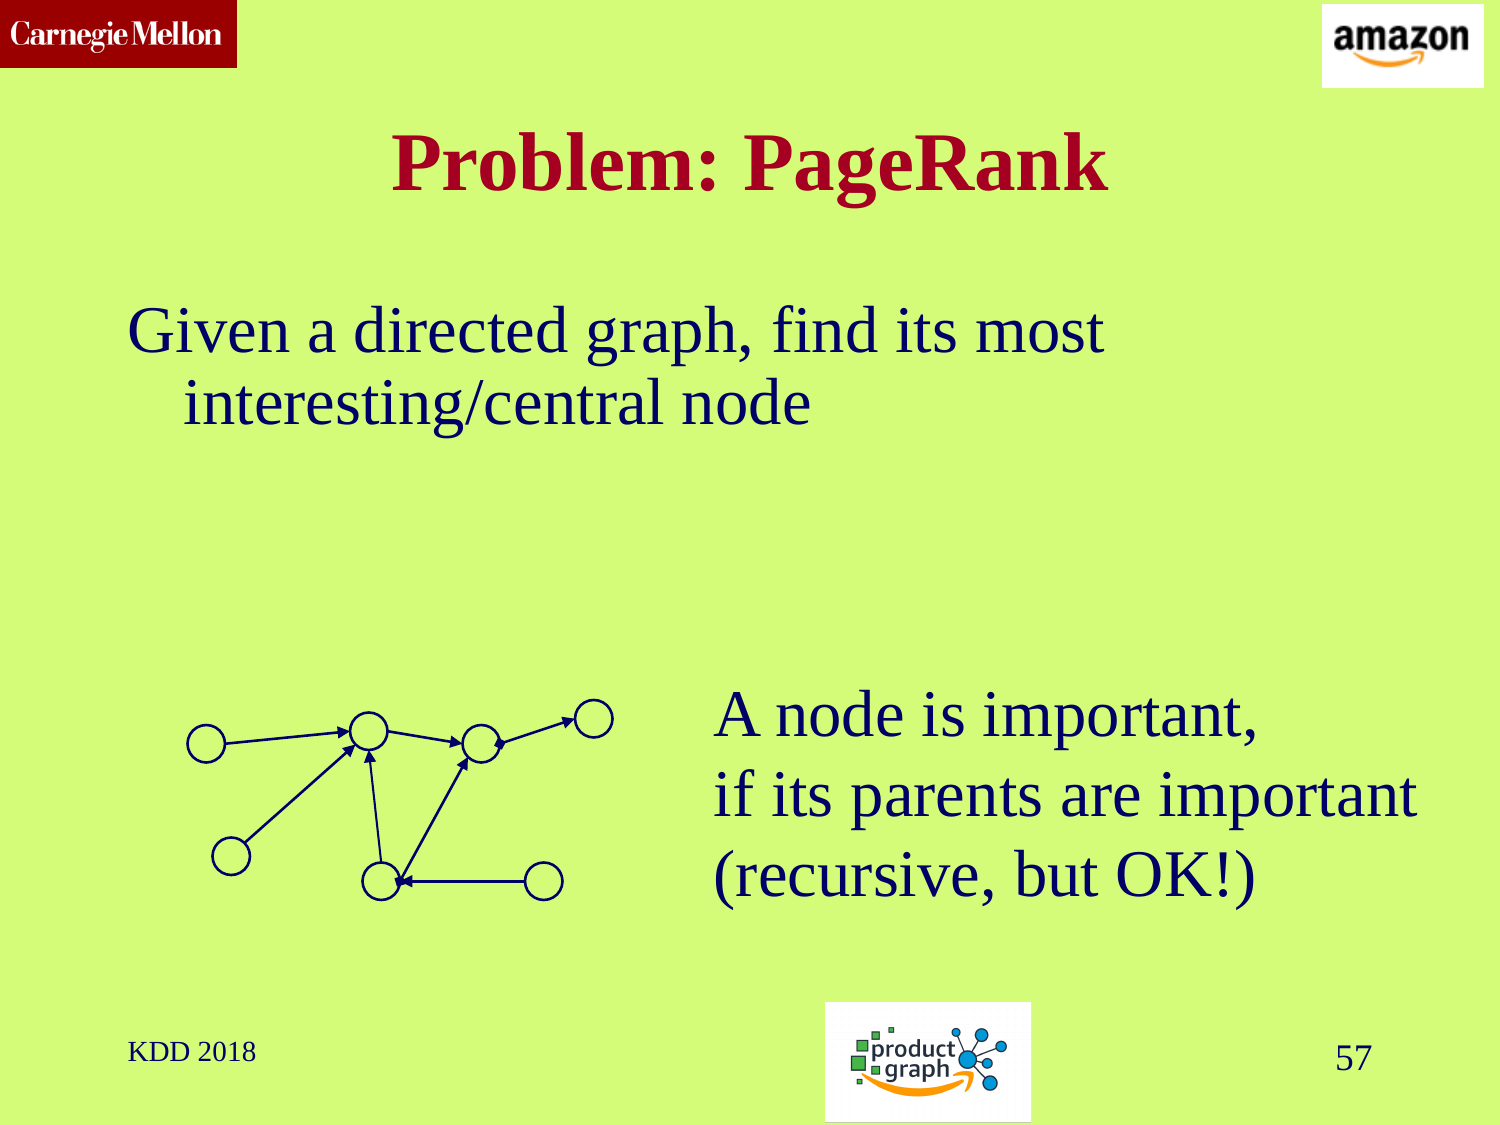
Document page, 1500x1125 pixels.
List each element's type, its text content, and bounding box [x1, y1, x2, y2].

list Given a directed graph, find its most interesting/central node [112, 287, 1388, 963]
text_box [401, 758, 469, 880]
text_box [500, 718, 574, 744]
text_box [350, 712, 388, 750]
text_box [362, 862, 399, 901]
text_box A node is important, if its parents are important (recursive, but OK!) [698, 661, 1445, 917]
slide_number 57 [1074, 1024, 1388, 1101]
text_box [212, 837, 250, 876]
text_box [525, 862, 563, 901]
text_box [463, 725, 499, 763]
text_box [187, 725, 224, 763]
slide_number KDD 2018 [112, 1024, 426, 1101]
title Problem: PageRank [112, 99, 1388, 213]
text_box [575, 699, 613, 738]
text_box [388, 730, 462, 744]
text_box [368, 751, 382, 862]
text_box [244, 745, 356, 842]
picture [0, 0, 237, 68]
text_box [226, 730, 349, 744]
picture [1322, 4, 1484, 88]
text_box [400, 883, 519, 890]
